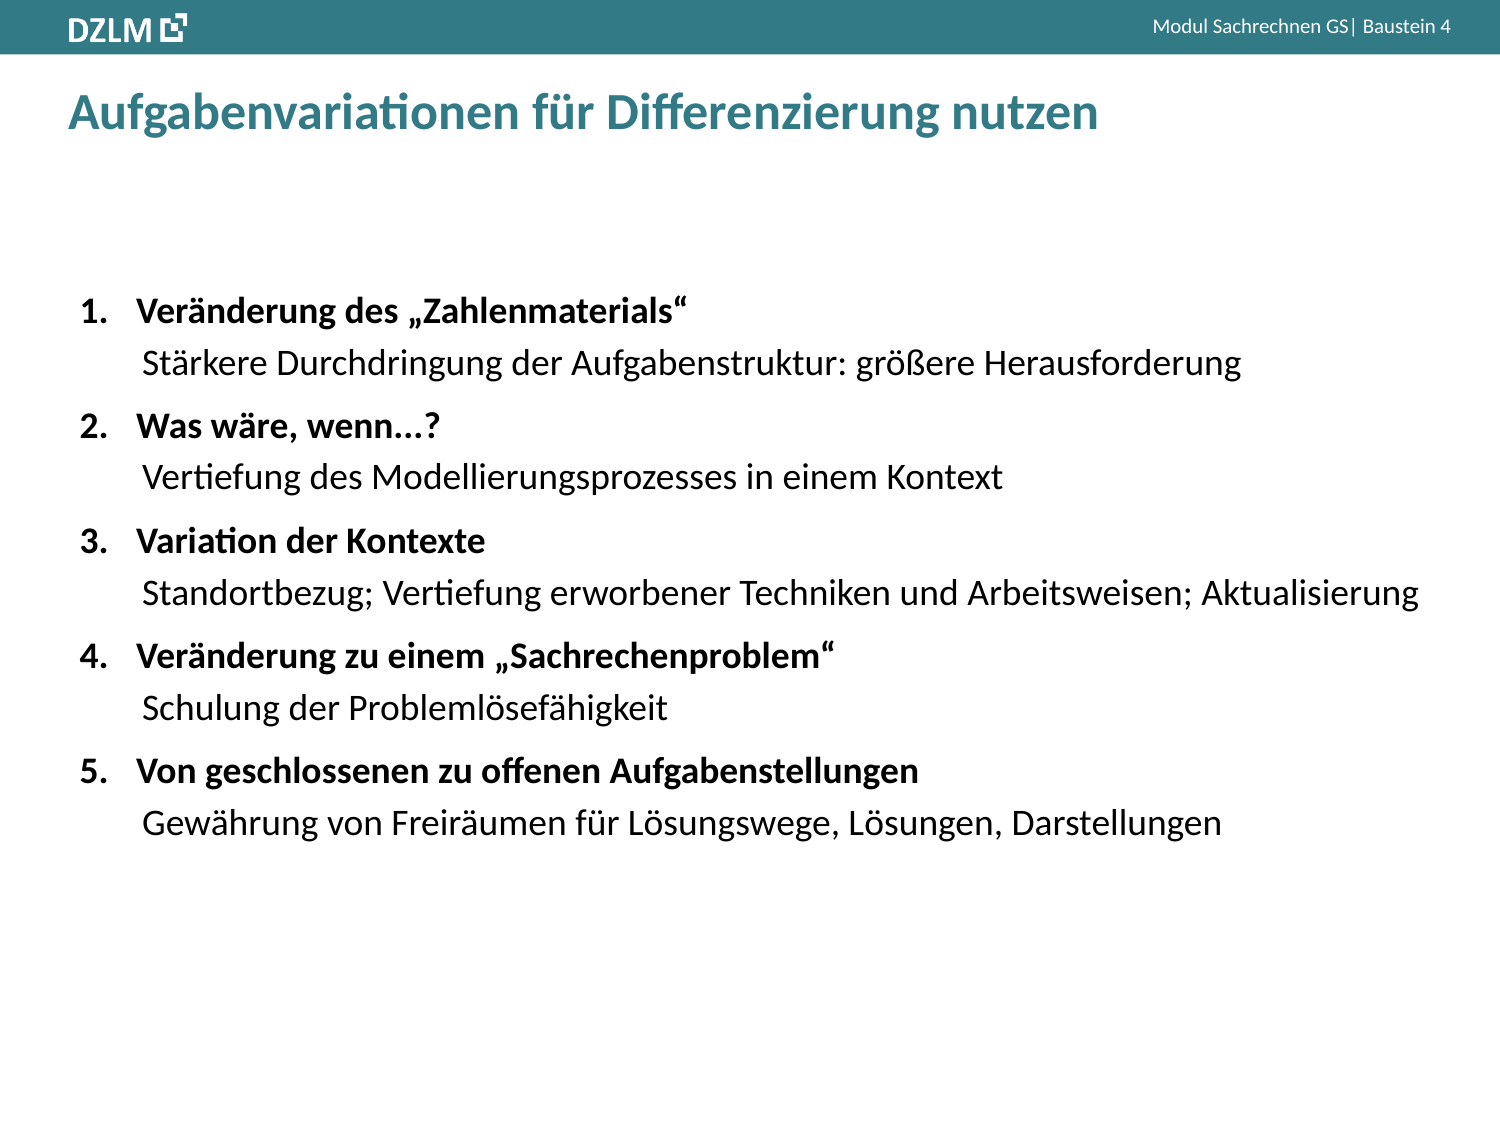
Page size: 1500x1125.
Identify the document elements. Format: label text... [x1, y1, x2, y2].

text_box Veränderung des „Zahlenmaterials“ Stärkere Durchdringung der Aufgabenstruktur: größere Herausforderung Was wäre, wenn...? Vertiefung des Modellierungsprozesses in einem Kontext Variation der Kontexte Standortbezug; Vertiefung erworbener Techniken und Arbeitsweisen; Aktualisierung Veränderung zu einem „Sachrechenproblem“ Schulung der Problemlösefähigkeit Von geschlossenen zu offenen Aufgabenstellungen Gewährung von Freiräumen für Lösungswege, Lösungen, Darstellungen [64, 278, 1447, 851]
title Aufgabenvariationen für Differenzierung nutzen [53, 68, 1500, 150]
